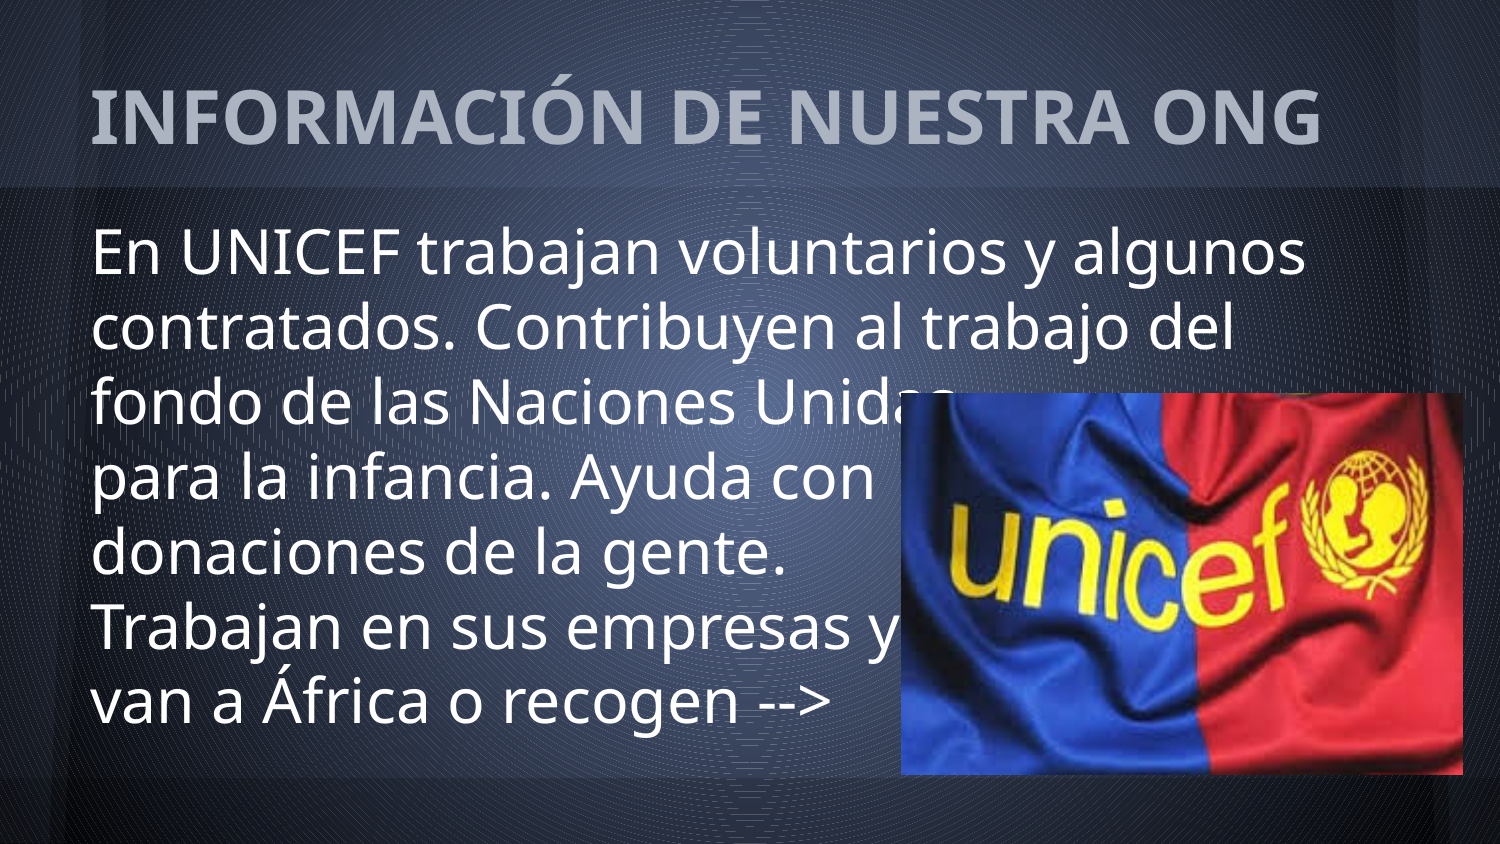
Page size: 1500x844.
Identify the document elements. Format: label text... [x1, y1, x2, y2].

picture [900, 393, 1463, 775]
list En UNICEF trabajan voluntarios y algunos contratados. Contribuyen al trabajo del fondo de las Naciones Unidas para la infancia. Ayuda con donaciones de la gente. Trabajan en sus empresas y van a África o recogen --> [75, 196, 1425, 808]
title INFORMACIÓN DE NUESTRA ONG [75, 33, 1425, 175]
